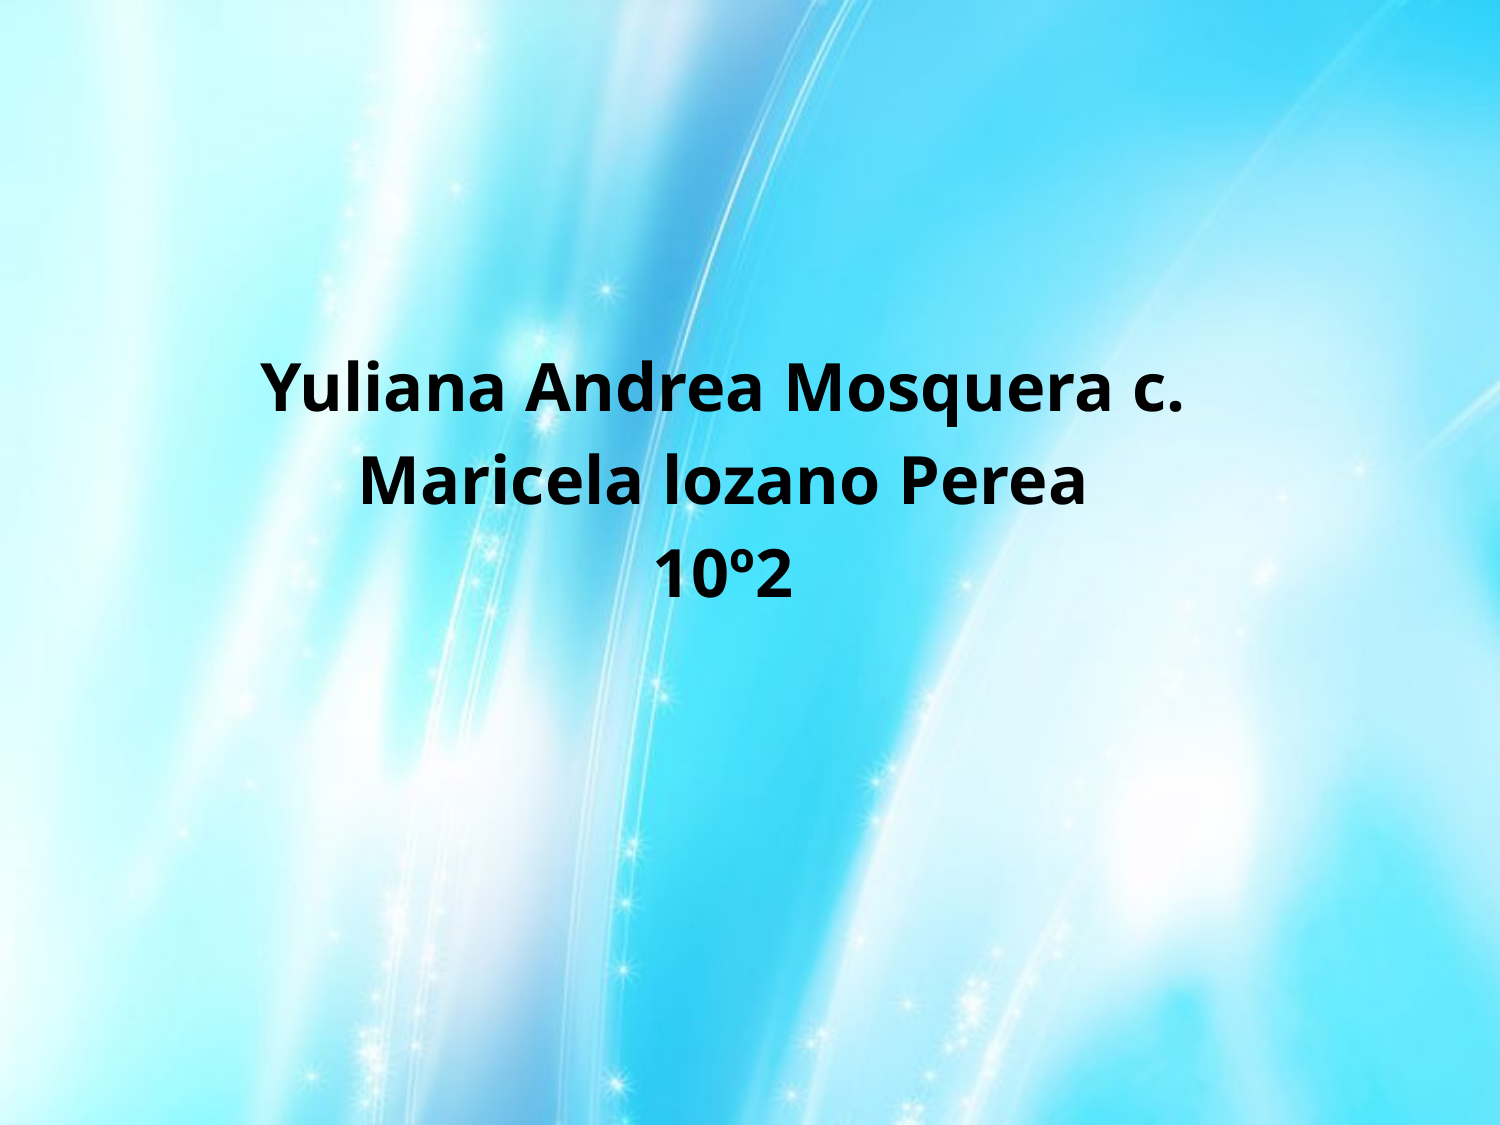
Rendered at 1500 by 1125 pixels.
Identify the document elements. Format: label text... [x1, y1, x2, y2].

subtitle Yuliana Andrea Mosquera c. Maricela lozano Perea 10º2 [171, 243, 1275, 925]
picture [0, 0, 1500, 1125]
